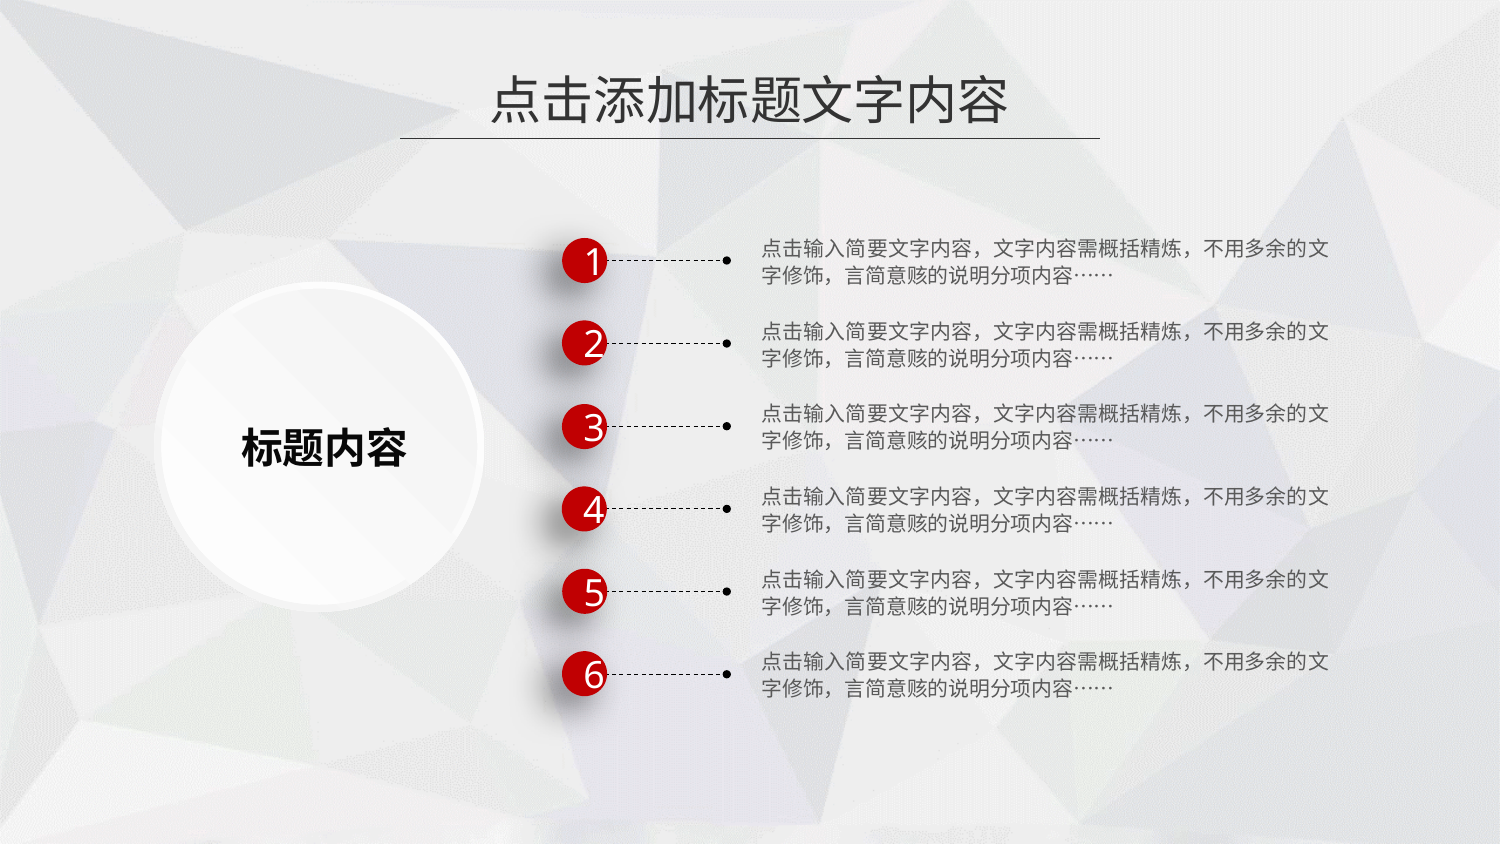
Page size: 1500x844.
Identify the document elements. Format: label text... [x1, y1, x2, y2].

text_box 3 [559, 401, 610, 452]
text_box 点击添加标题文字内容 [472, 60, 1028, 137]
text_box 2 [559, 318, 610, 368]
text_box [153, 281, 485, 612]
text_box 点击输入简要文字内容，文字内容需概括精炼，不用多余的文字修饰，言简意赅的说明分项内容…… [761, 564, 1329, 619]
text_box 点击输入简要文字内容，文字内容需概括精炼，不用多余的文字修饰，言简意赅的说明分项内容…… [761, 316, 1329, 371]
text_box 4 [559, 484, 609, 534]
picture [0, 0, 1500, 844]
text_box 1 [560, 235, 610, 286]
text_box 点击输入简要文字内容，文字内容需概括精炼，不用多余的文字修饰，言简意赅的说明分项内容…… [761, 398, 1329, 454]
text_box 6 [559, 649, 610, 699]
text_box 点击输入简要文字内容，文字内容需概括精炼，不用多余的文字修饰，言简意赅的说明分项内容…… [761, 646, 1329, 702]
text_box 点击输入简要文字内容，文字内容需概括精炼，不用多余的文字修饰，言简意赅的说明分项内容…… [761, 481, 1329, 536]
text_box 点击输入简要文字内容，文字内容需概括精炼，不用多余的文字修饰，言简意赅的说明分项内容…… [761, 233, 1329, 288]
text_box 5 [560, 566, 610, 616]
